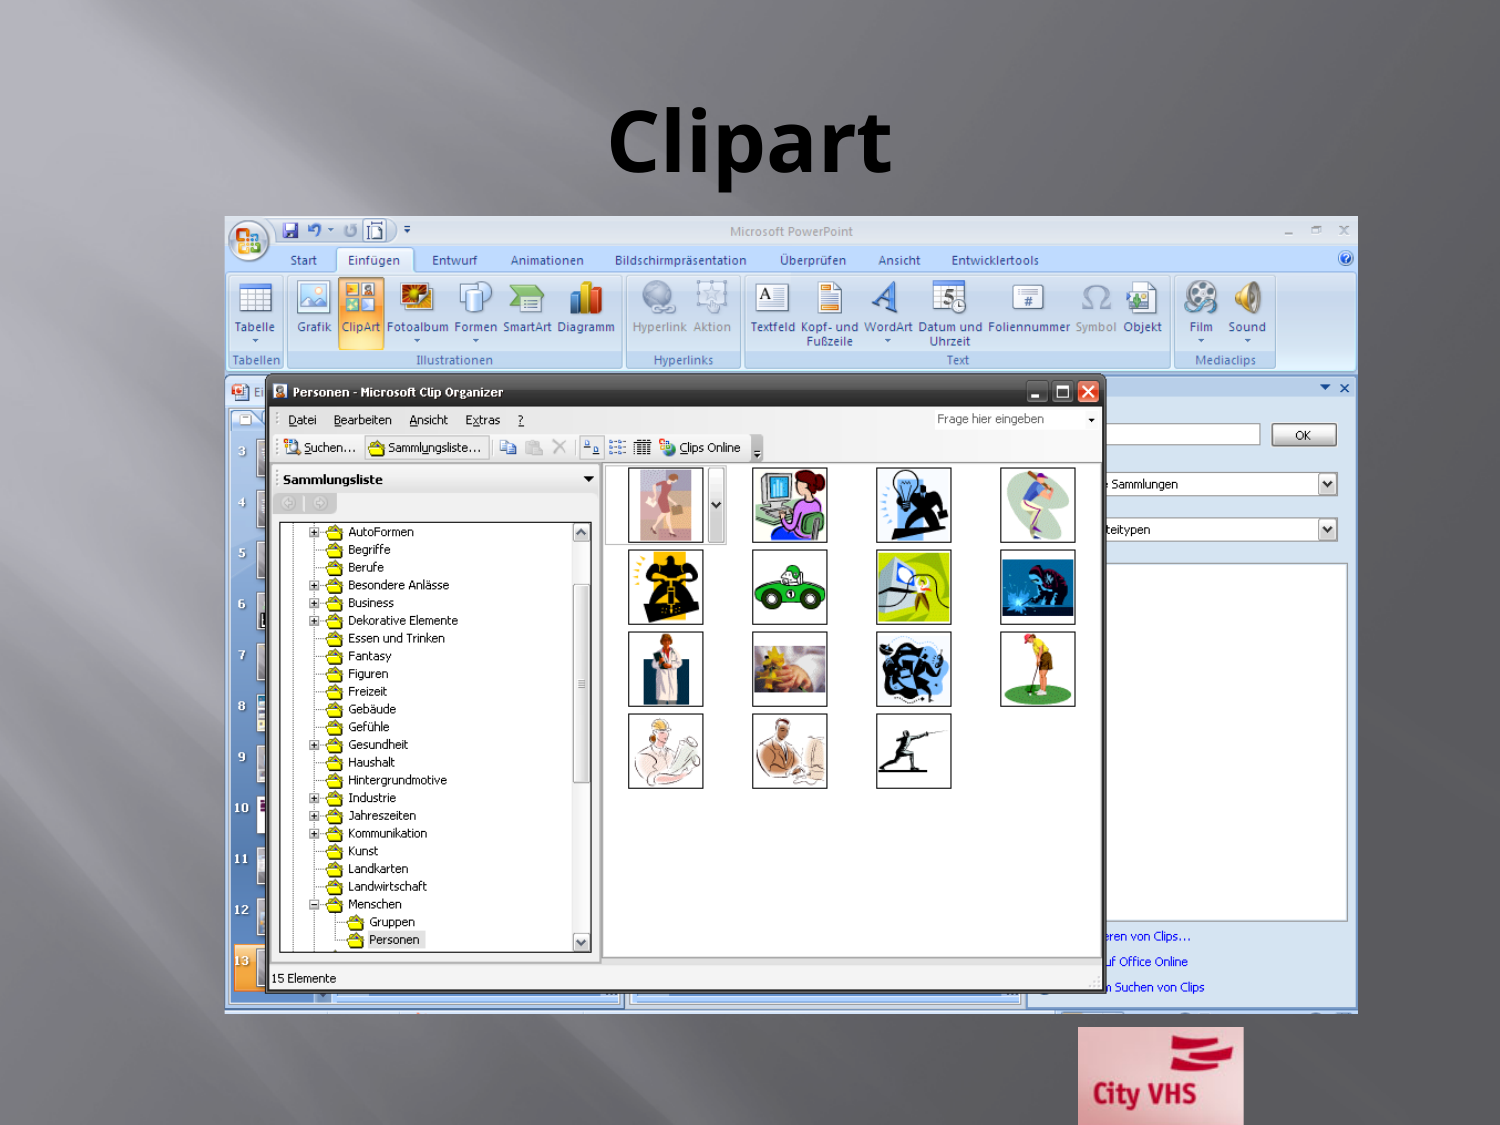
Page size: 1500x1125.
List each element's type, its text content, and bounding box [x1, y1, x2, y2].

picture [1078, 1027, 1244, 1125]
picture [224, 216, 1359, 1014]
title Clipart [75, 45, 1425, 233]
